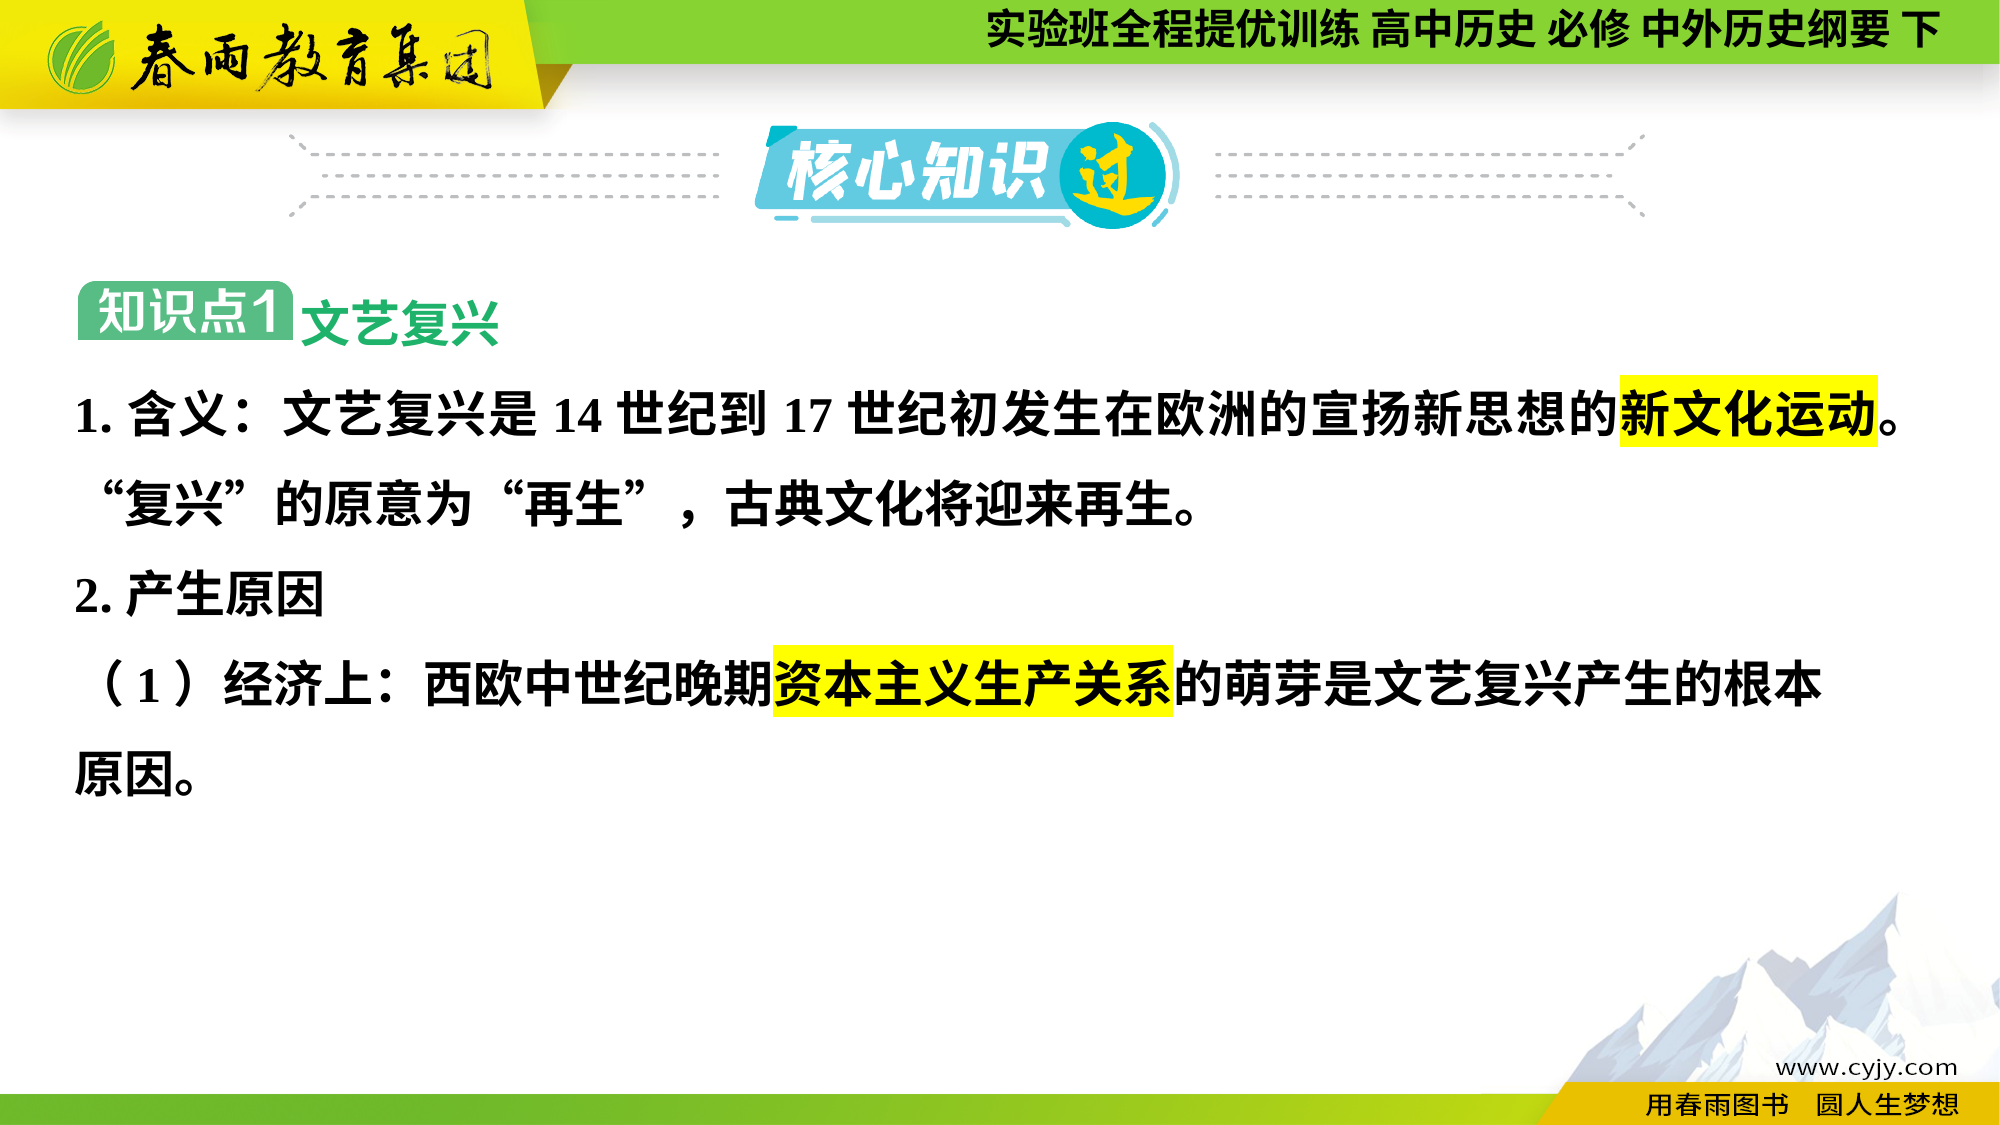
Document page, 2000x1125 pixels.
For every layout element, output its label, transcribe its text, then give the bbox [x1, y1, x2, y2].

list 文艺复兴 1.含义：文艺复兴是14世纪到17世纪初发生在欧洲的宣扬新思想的新文化运动。“复兴”的原意为“再生”，古典文化将迎来再生。 2.产生原因 （1）经济上：西欧中世纪晚期资本主义生产关系的萌芽是文艺复兴产生的根本 原因。 [59, 255, 1944, 805]
picture [0, 0, 2000, 1125]
